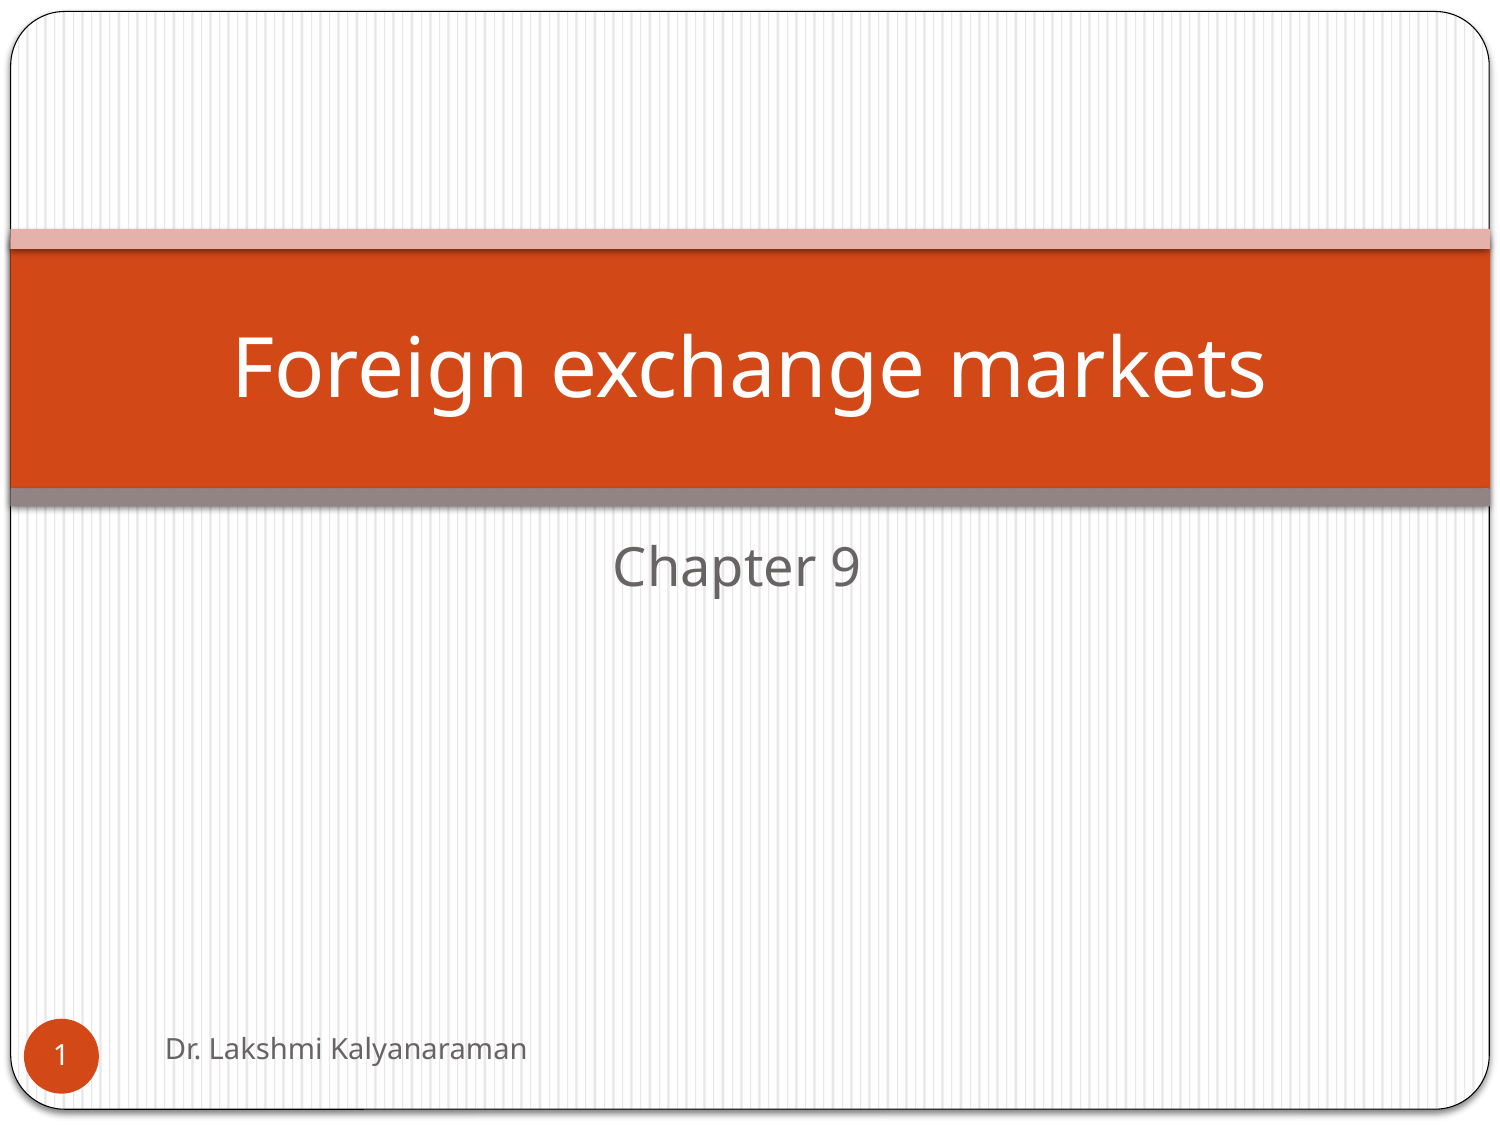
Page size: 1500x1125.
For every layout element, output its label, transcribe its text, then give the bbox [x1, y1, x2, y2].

title Foreign exchange markets [75, 247, 1425, 489]
footer Dr. Lakshmi Kalyanaraman [150, 1012, 800, 1088]
subtitle Chapter 9 [212, 525, 1263, 788]
slide_number 1 [23, 1018, 99, 1094]
